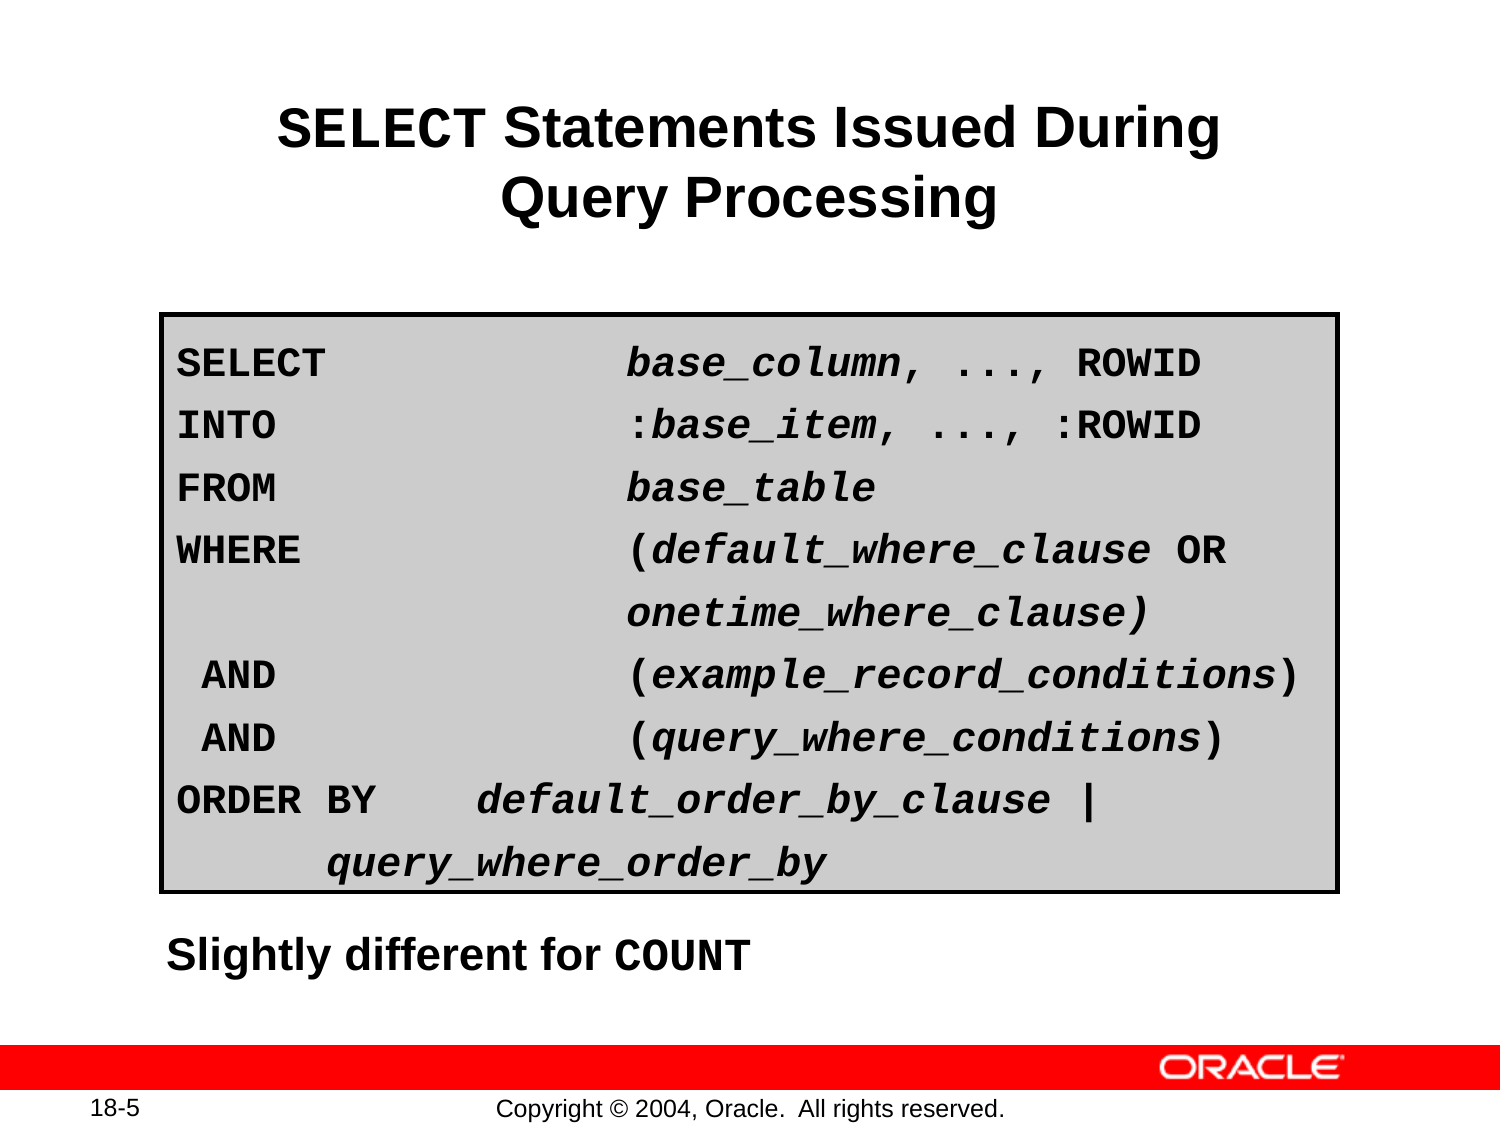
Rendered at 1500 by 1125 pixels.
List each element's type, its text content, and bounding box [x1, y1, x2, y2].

list Slightly different for COUNT [150, 917, 1363, 988]
title SELECT Statements Issued During Query Processing [149, 87, 1351, 232]
text_box SELECT base_column, ..., ROWID INTO :base_item, ..., :ROWID FROM base_table WHERE (default_where_clause OR onetime_where_clause) AND (example_record_conditions) AND (query_where_conditions) ORDER BY default_order_by_clause | query_where_order_by [161, 314, 1338, 892]
